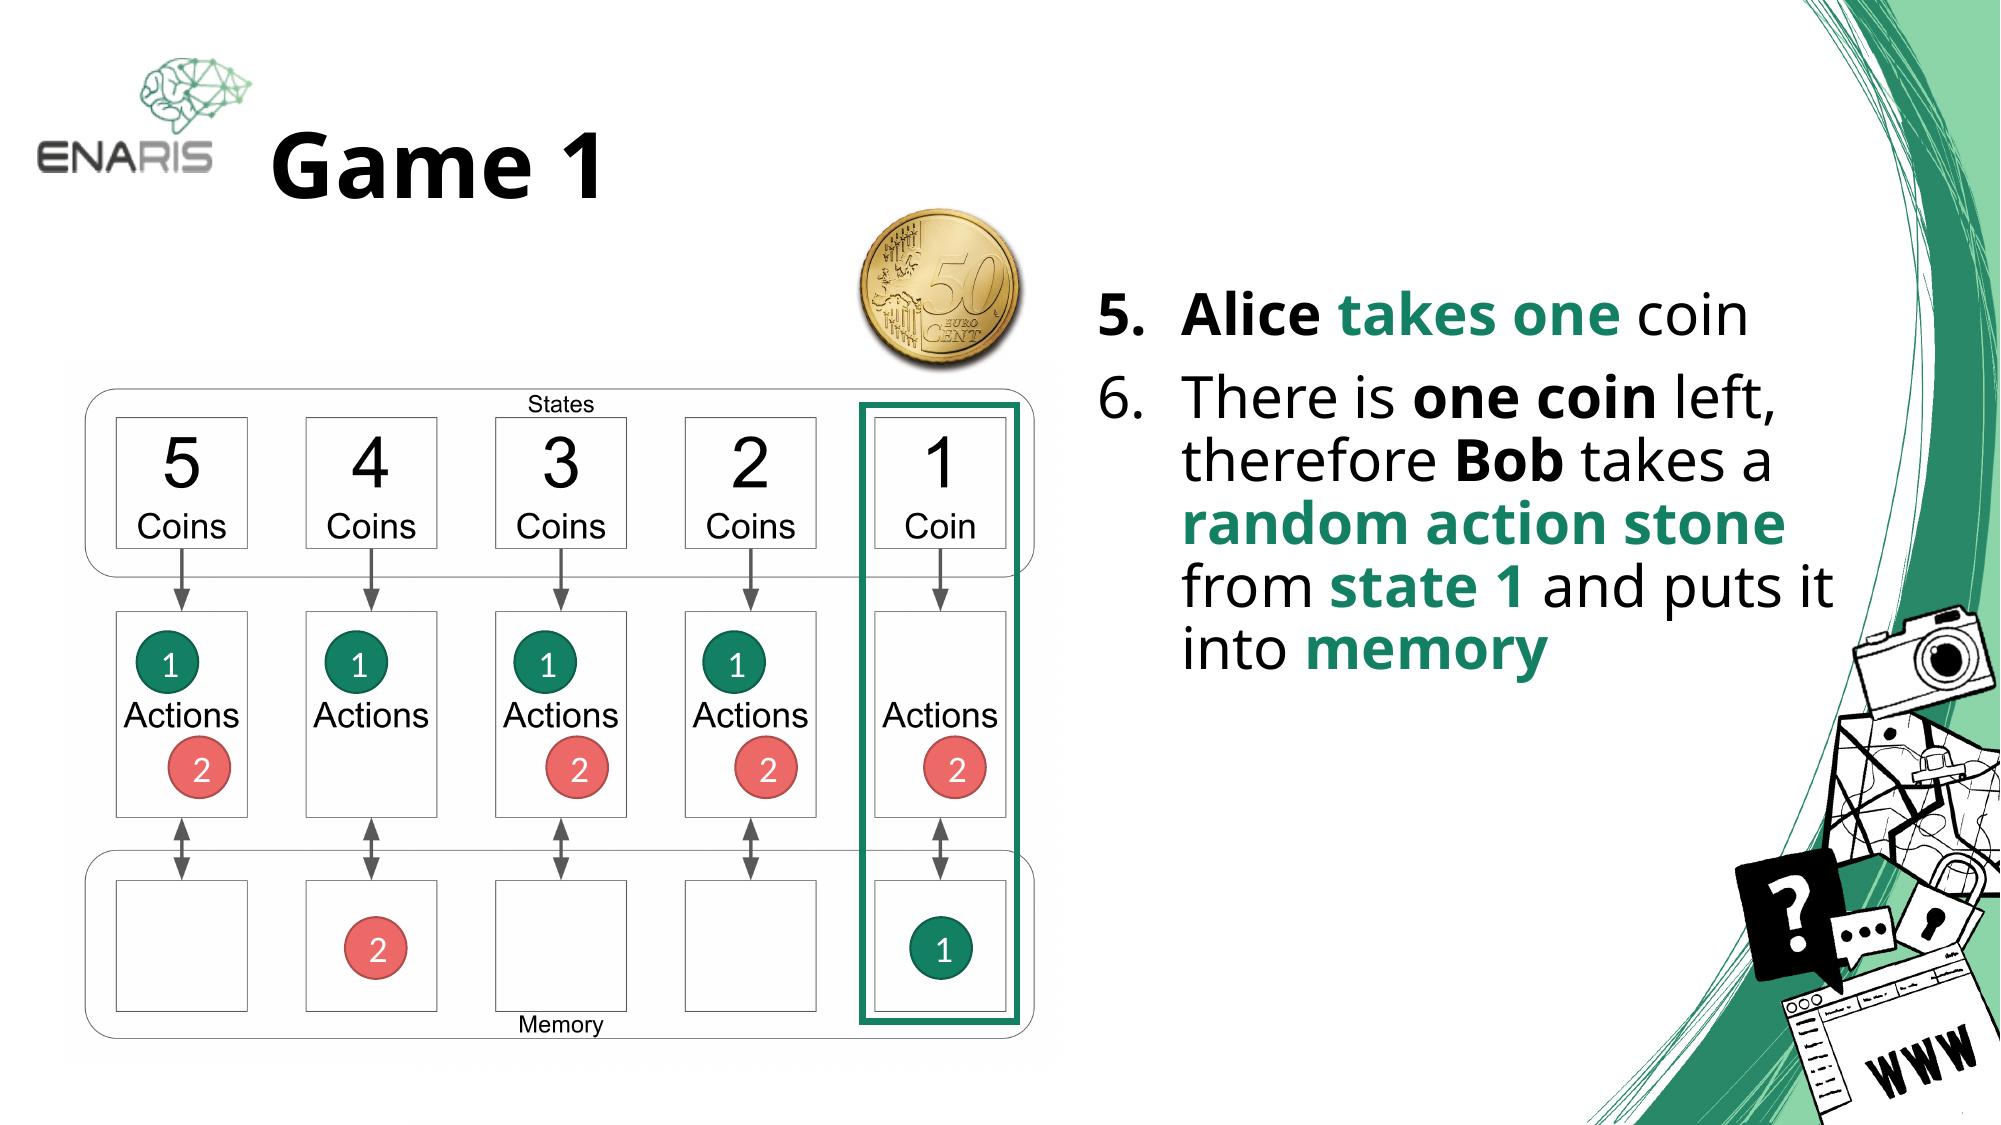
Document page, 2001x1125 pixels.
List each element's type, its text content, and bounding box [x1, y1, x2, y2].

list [63, 361, 1059, 1066]
text_box Alice takes one coin There is one coin left, therefore Bob takes a random action stone from state 1 and puts it into memory [1082, 277, 1869, 1005]
picture [37, 58, 254, 173]
title Game 1 [253, 59, 1863, 278]
picture [408, 0, 2000, 1125]
